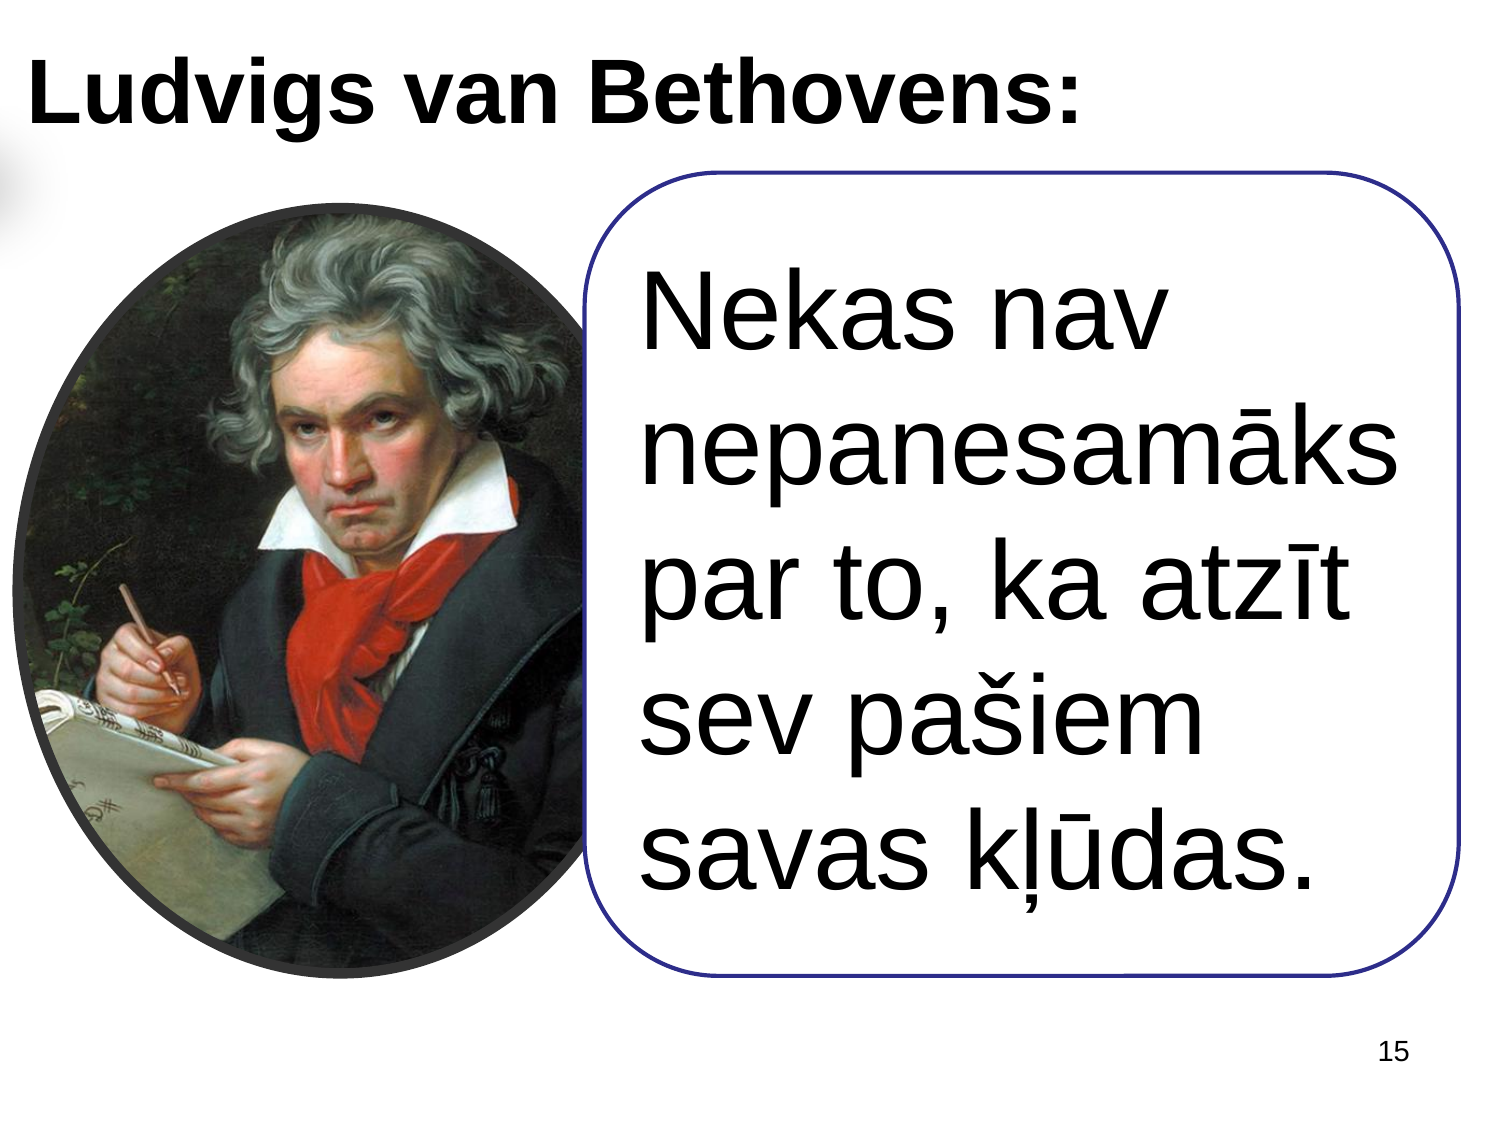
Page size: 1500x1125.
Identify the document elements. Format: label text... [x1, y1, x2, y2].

picture [17, 207, 663, 974]
text_box Nekas nav nepanesamāks par to, ka atzīt sev pašiem savas kļūdas. [626, 170, 1461, 978]
title Ludvigs van Bethovens: [11, 35, 1377, 138]
slide_number 15 [1074, 1024, 1426, 1103]
